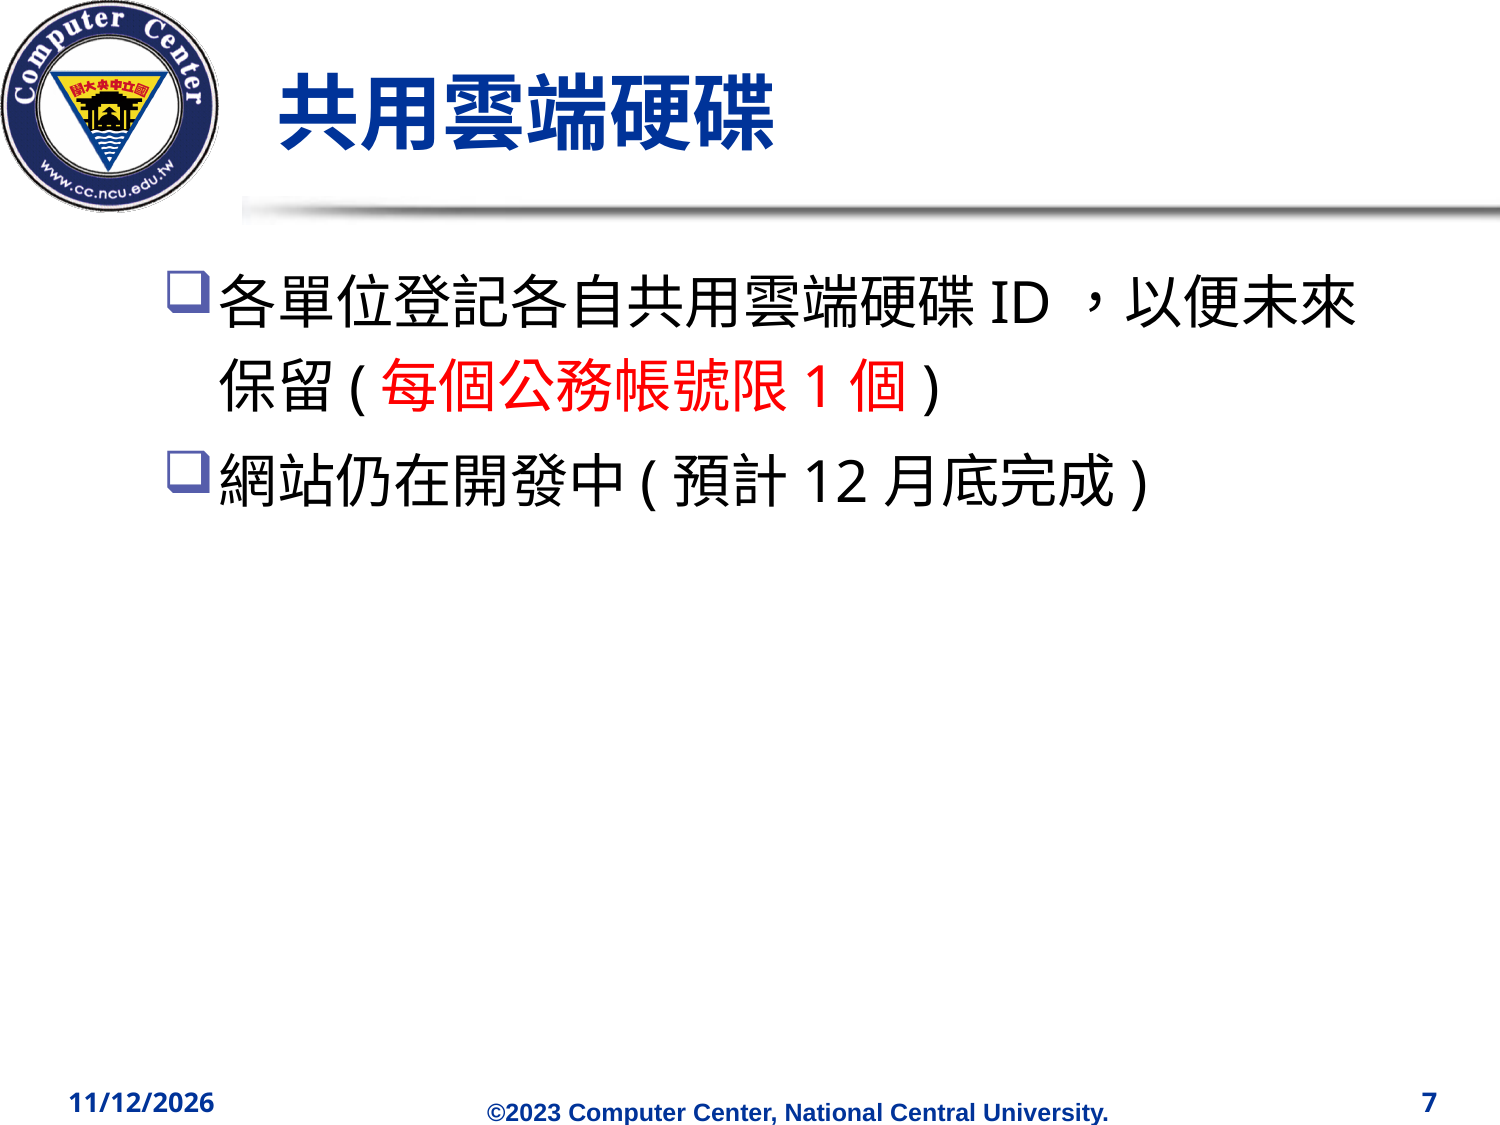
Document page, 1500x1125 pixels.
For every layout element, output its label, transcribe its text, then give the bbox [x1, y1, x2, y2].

list 各單位登記各自共用雲端硬碟ID，以便未來保留(每個公務帳號限1個) 網站仍在開發中(預計12月底完成) [147, 243, 1424, 1000]
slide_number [53, 1078, 366, 1125]
title 共用雲端硬碟 [261, 42, 1500, 179]
picture [242, 196, 1500, 225]
picture [0, 0, 219, 219]
slide_number 7 [1139, 1078, 1453, 1125]
